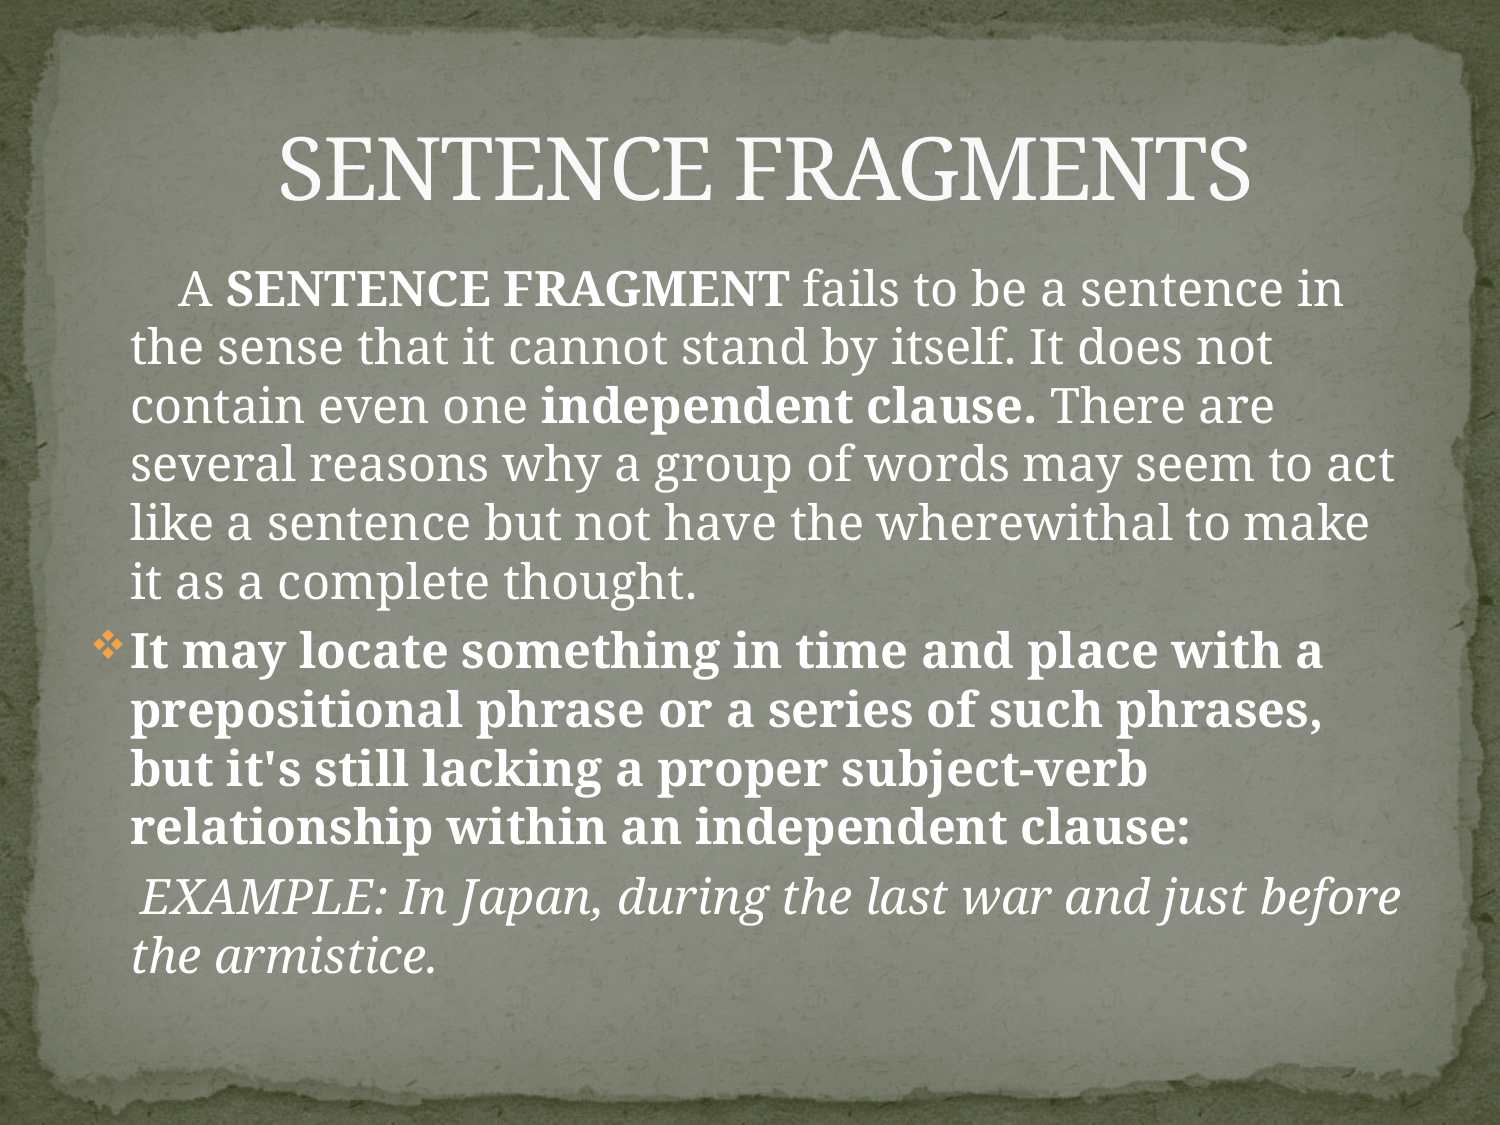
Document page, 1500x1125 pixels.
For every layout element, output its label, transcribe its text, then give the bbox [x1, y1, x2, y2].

title SENTENCE FRAGMENTS [74, 24, 1425, 225]
list A SENTENCE FRAGMENT fails to be a sentence in the sense that it cannot stand by itself. It does not contain even one independent clause. There are several reasons why a group of words may seem to act like a sentence but not have the wherewithal to make it as a complete thought. It may locate something in time and place with a prepositional phrase or a series of such phrases, but it's still lacking a proper subject-verb relationship within an independent clause: EXAMPLE: In Japan, during the last war and just before the armistice. [75, 249, 1425, 1000]
